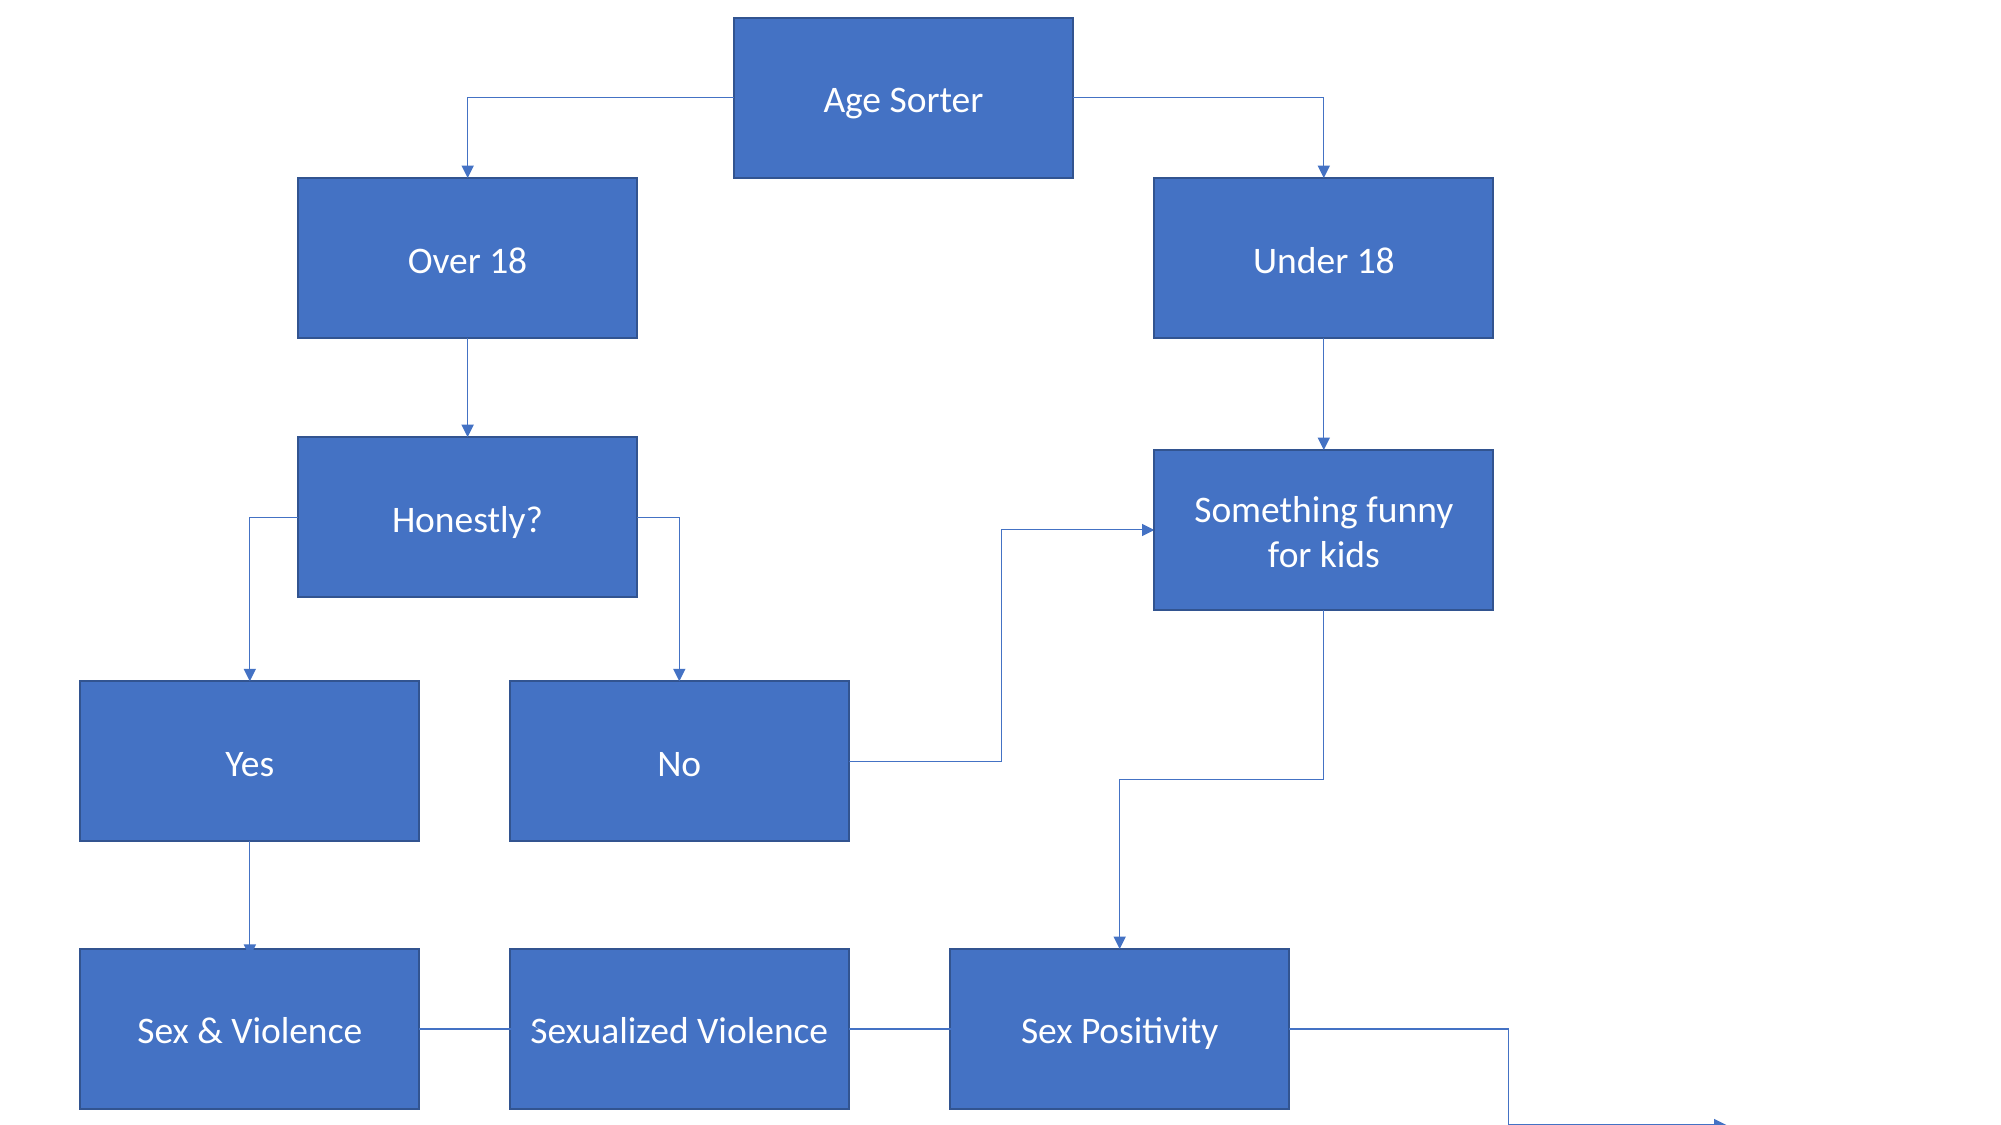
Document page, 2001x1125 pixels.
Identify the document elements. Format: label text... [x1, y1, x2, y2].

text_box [1052, 677, 1392, 882]
text_box Age Sorter [733, 17, 1074, 179]
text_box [467, 97, 735, 178]
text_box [848, 529, 1155, 762]
text_box Something funny for kids [1153, 449, 1494, 611]
text_box Honestly? [297, 436, 638, 598]
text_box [1072, 97, 1324, 178]
text_box No [509, 680, 850, 842]
text_box Sex & Violence [79, 948, 420, 1110]
text_box Sex Positivity [949, 948, 1290, 1110]
text_box Under 18 [1153, 177, 1494, 339]
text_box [637, 517, 680, 682]
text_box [1289, 1028, 1727, 1125]
text_box Yes [79, 680, 420, 842]
text_box Over 18 [297, 177, 638, 339]
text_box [249, 517, 299, 682]
text_box Sexualized Violence [509, 948, 850, 1110]
